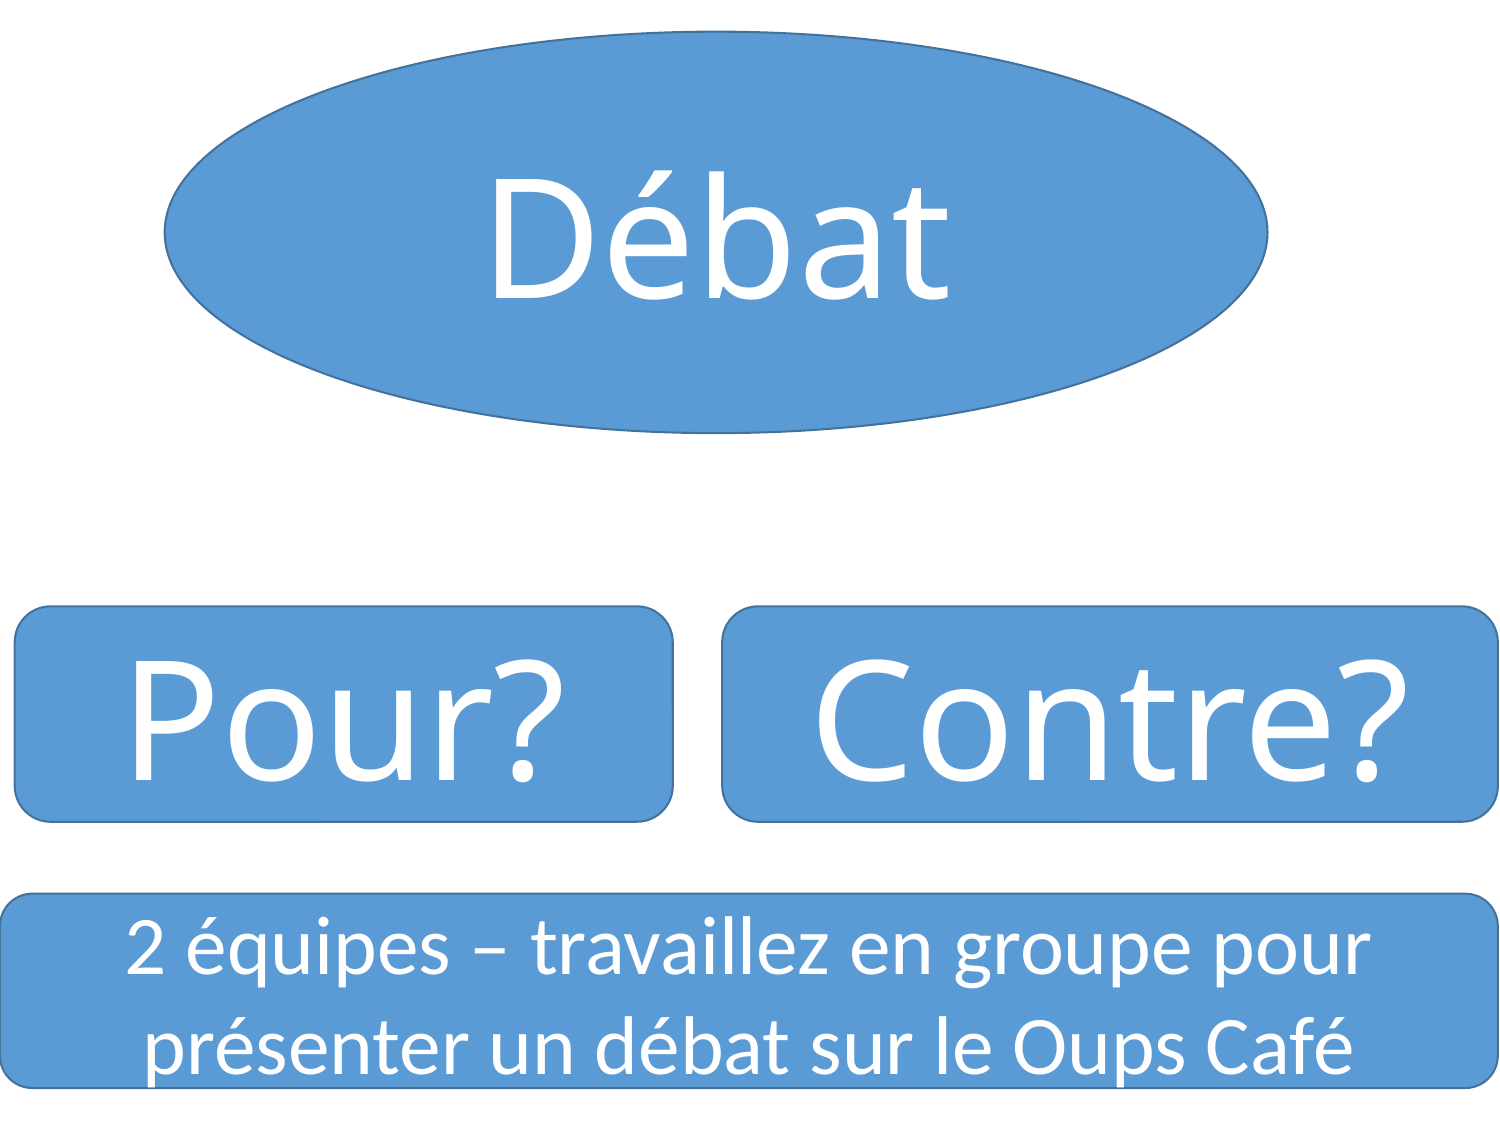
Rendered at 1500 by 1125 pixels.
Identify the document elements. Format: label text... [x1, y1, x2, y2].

text_box Débat [163, 30, 1269, 435]
text_box Pour? [13, 605, 674, 823]
text_box Contre? [721, 605, 1499, 823]
text_box 2 équipes – travaillez en groupe pour présenter un débat sur le Oups Café [0, 892, 1499, 1090]
